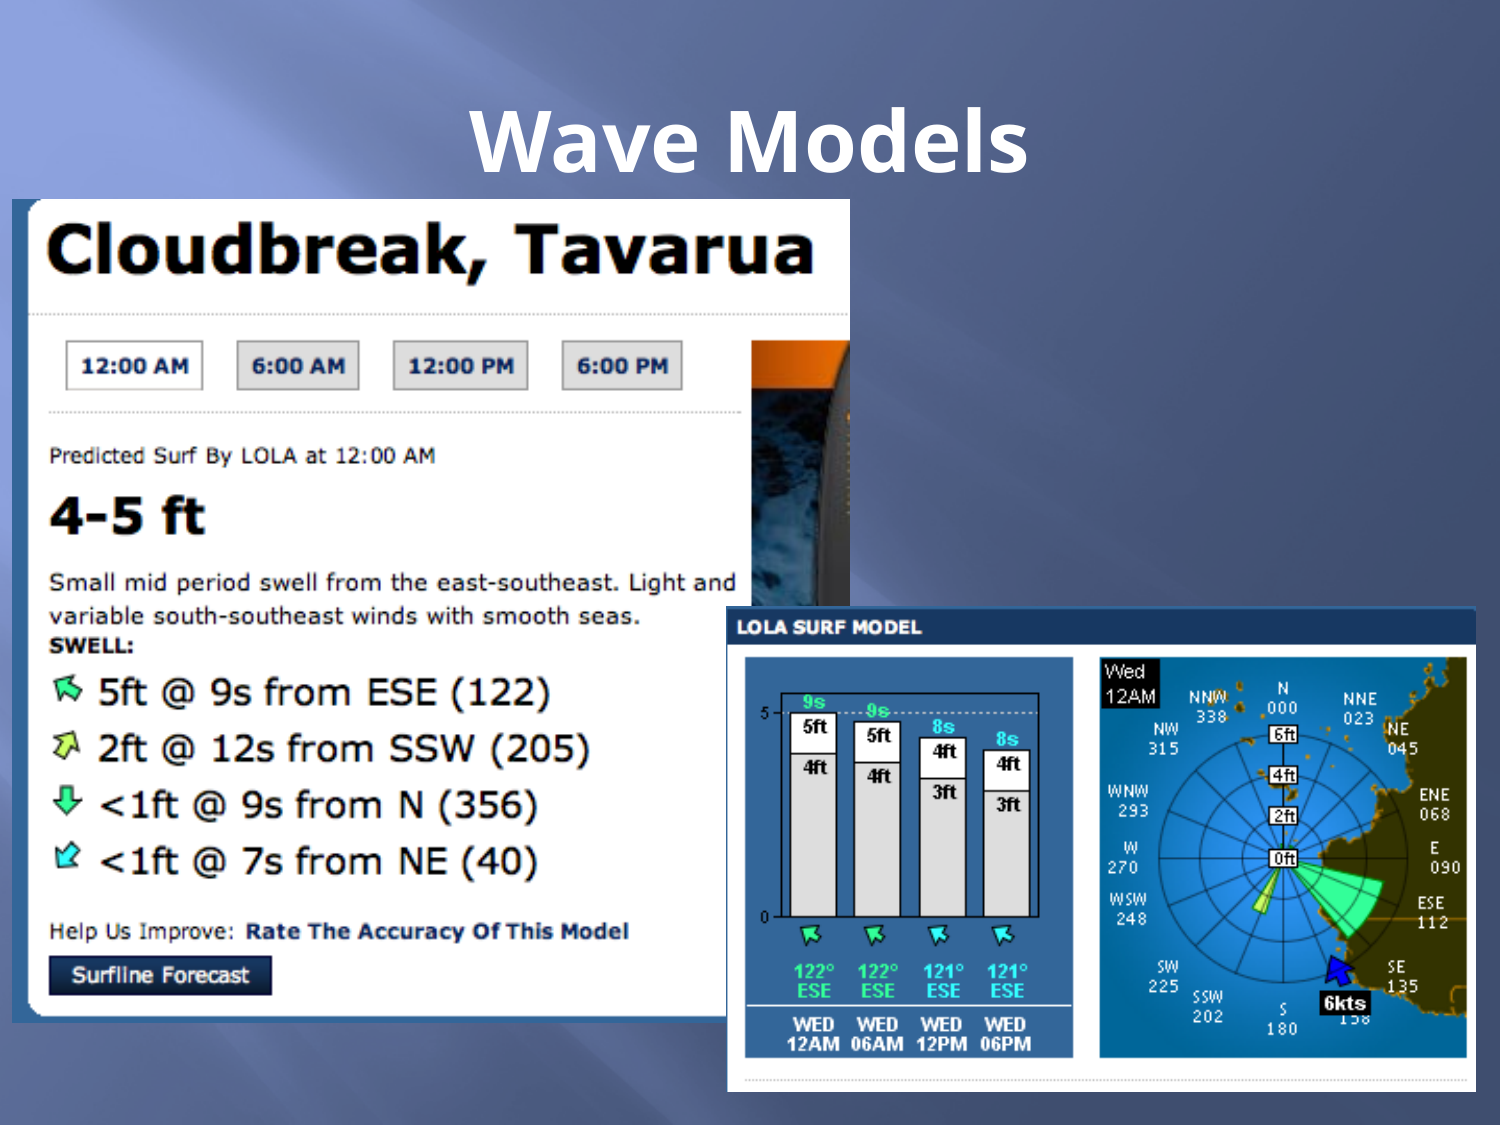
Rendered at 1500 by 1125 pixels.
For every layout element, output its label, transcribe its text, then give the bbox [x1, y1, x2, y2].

title Wave Models [75, 45, 1425, 233]
picture [12, 199, 1476, 1092]
